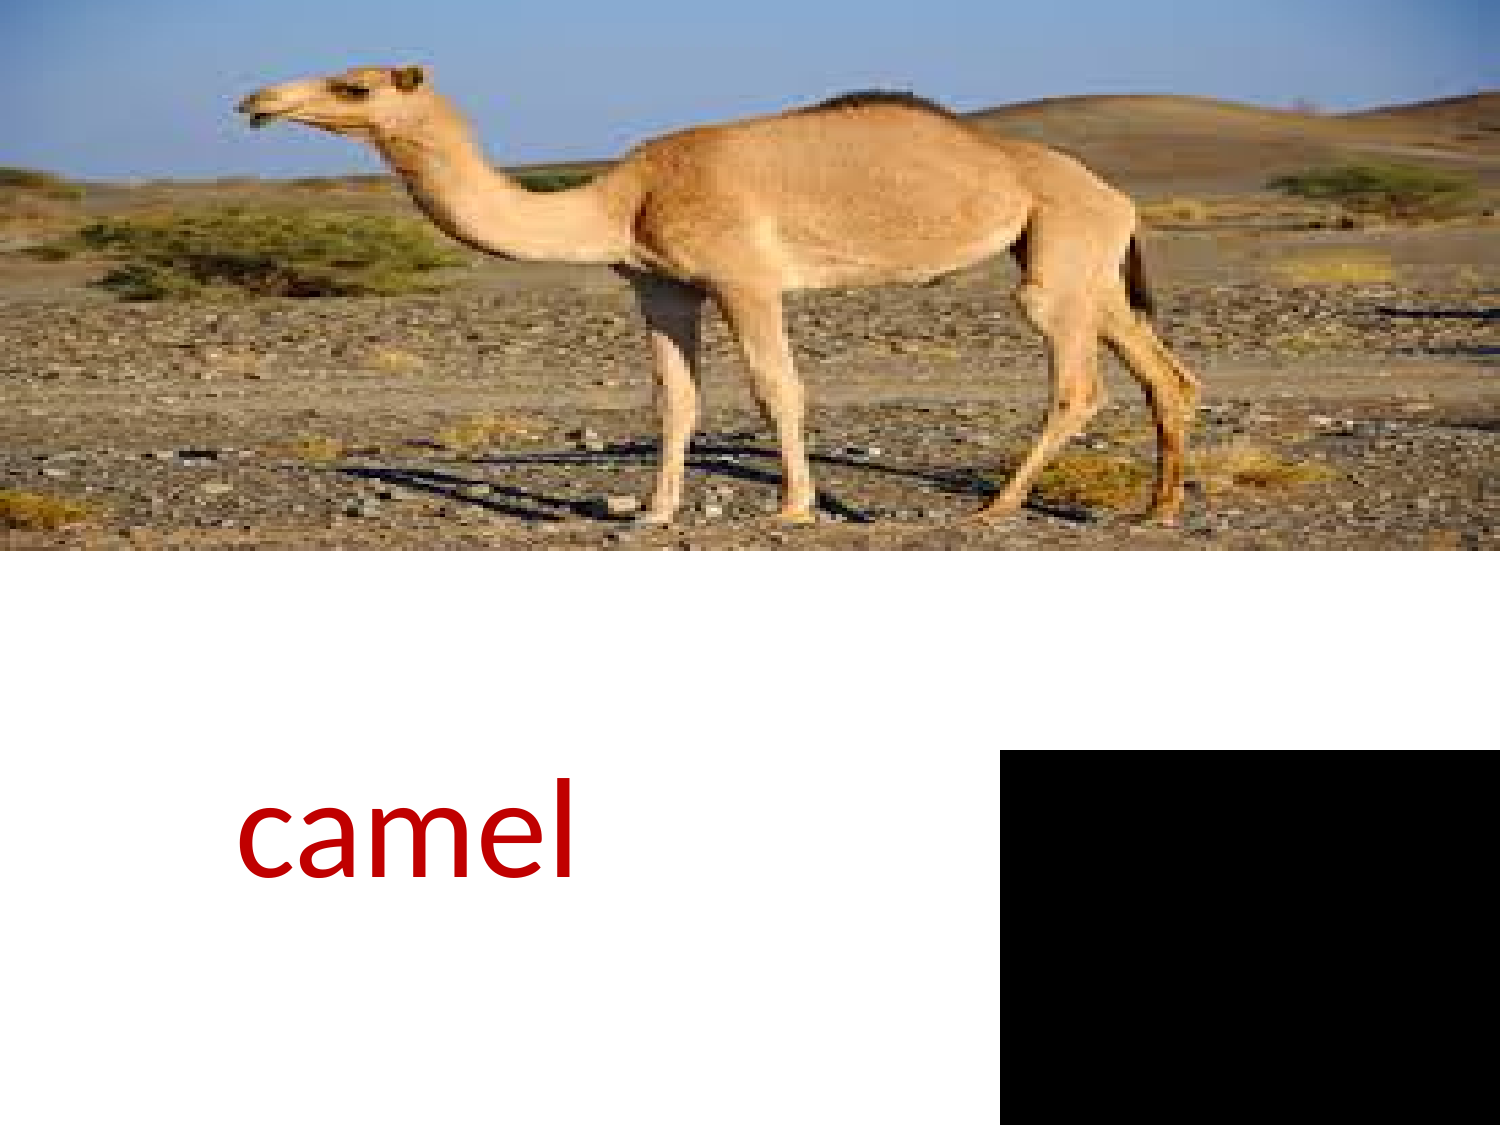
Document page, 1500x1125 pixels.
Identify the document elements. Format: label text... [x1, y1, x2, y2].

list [999, 749, 1500, 1125]
picture [0, 0, 1500, 552]
text_box camel [35, 726, 781, 914]
